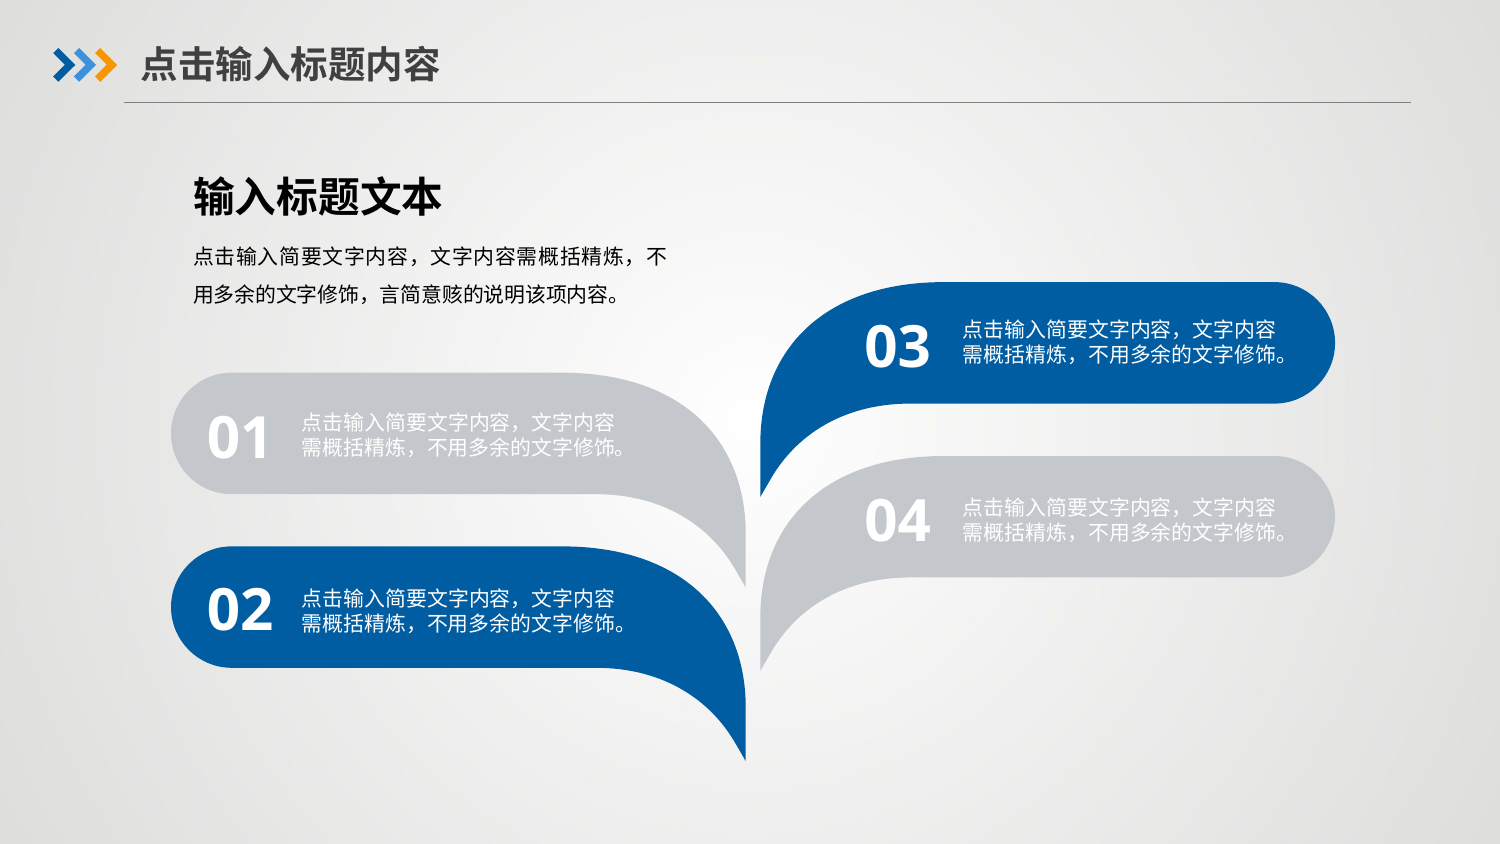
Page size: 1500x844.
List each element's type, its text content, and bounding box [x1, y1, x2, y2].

text_box 点击输入简要文字内容，文字内容需概括精炼，不用多余的文字修饰，言简意赅的说明该项内容。 [193, 231, 668, 307]
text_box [170, 546, 746, 762]
text_box 输入标题文本 [193, 171, 476, 222]
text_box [760, 455, 1336, 671]
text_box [760, 282, 1336, 455]
text_box 点击输入标题内容 [140, 32, 491, 95]
picture [0, 0, 1500, 844]
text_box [52, 47, 118, 82]
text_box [170, 372, 746, 546]
